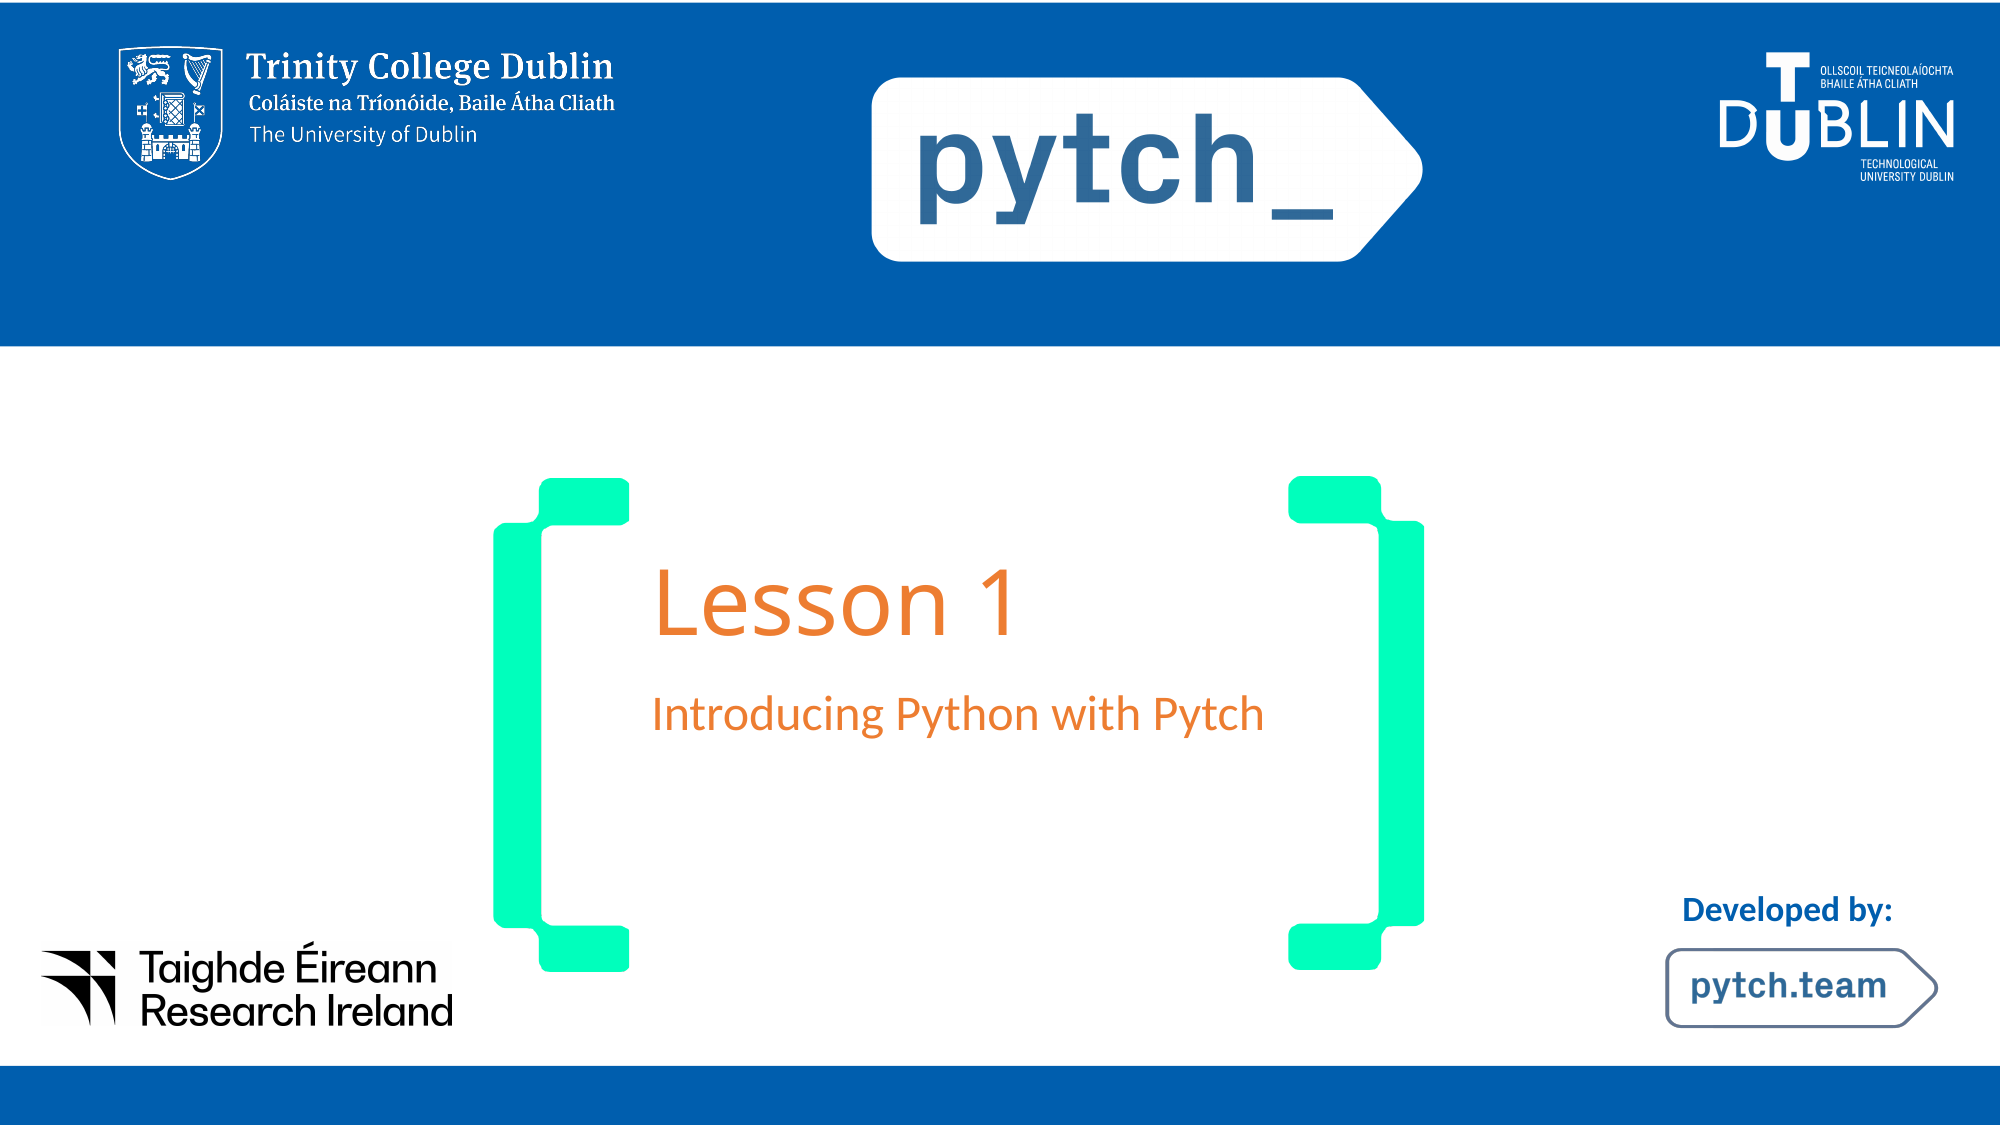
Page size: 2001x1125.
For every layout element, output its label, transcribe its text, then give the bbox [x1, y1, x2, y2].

title Lesson 1 [636, 560, 1357, 652]
picture [117, 45, 617, 181]
picture [699, 0, 1990, 486]
list Developed by: [1667, 789, 1955, 937]
picture [1652, 929, 1954, 1049]
picture [41, 941, 452, 1026]
subtitle Introducing Python with Pytch [636, 679, 1318, 790]
